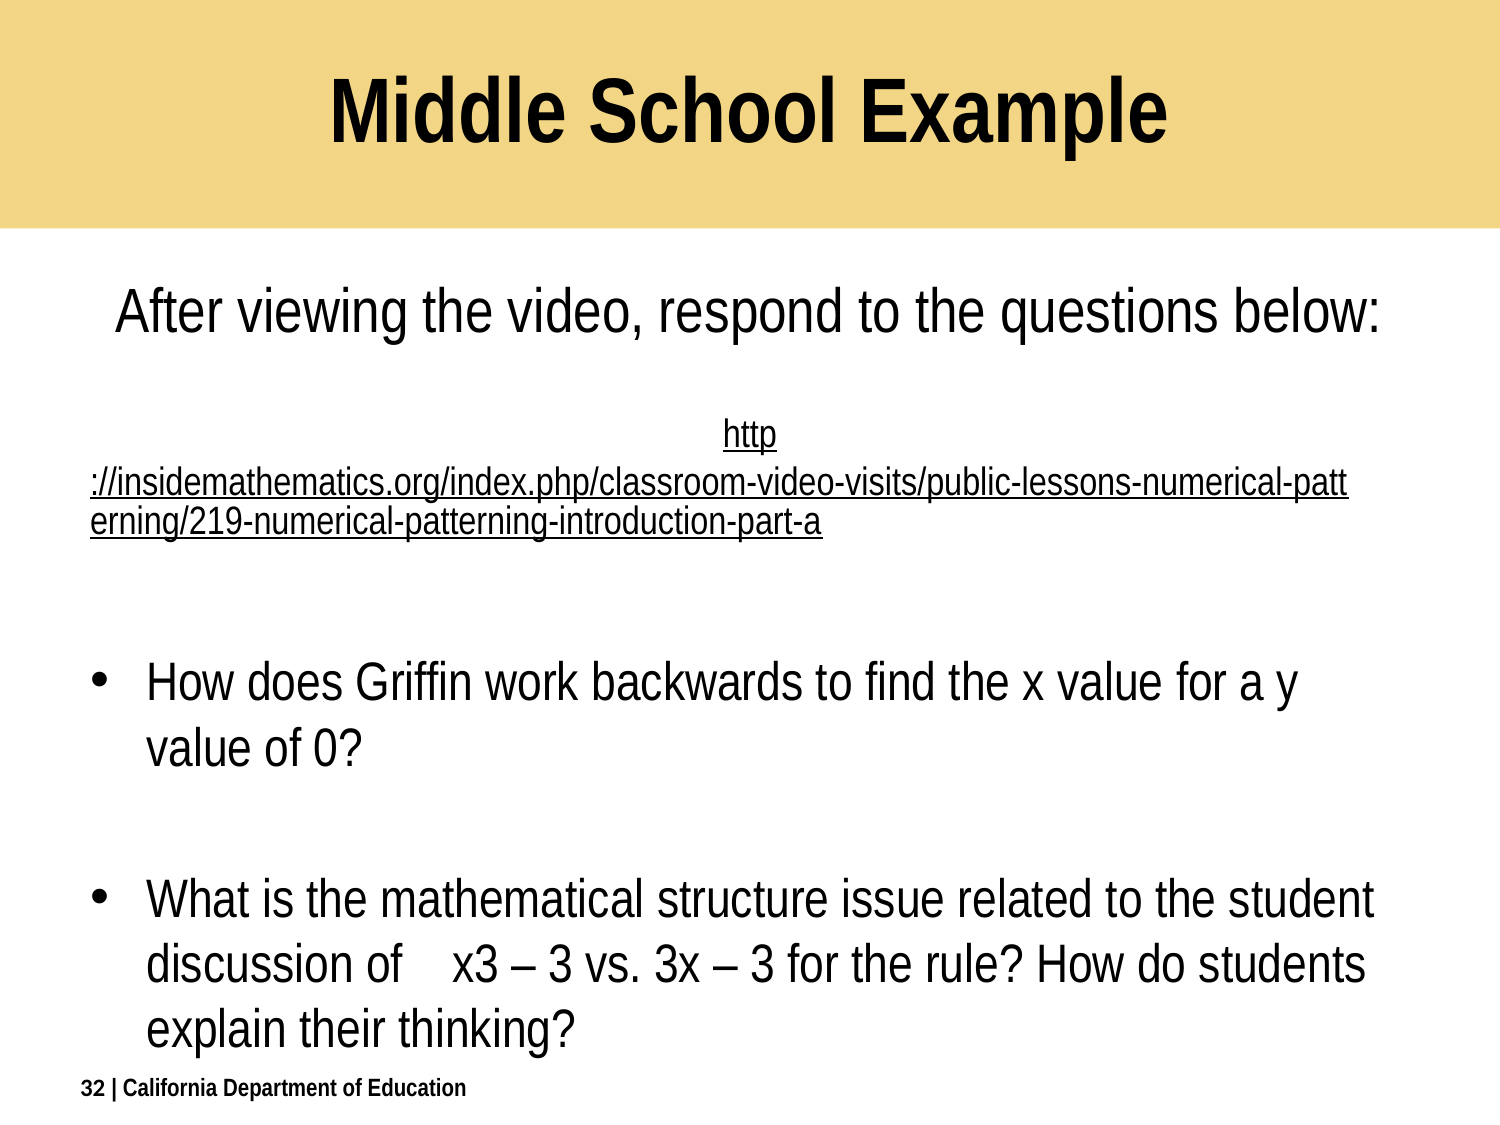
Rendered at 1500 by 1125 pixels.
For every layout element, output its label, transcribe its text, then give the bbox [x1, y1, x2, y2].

slide_number 32 [55, 1064, 121, 1124]
footer | California Department of Education [121, 1064, 699, 1124]
list After viewing the video, respond to the questions below: http://insidemathematics.org/index.php/classroom-video-visits/public-lessons-numerical-patterning/219-numerical-patterning-introduction-part-a How does Griffin work backwards to find the x value for a y value of 0? What is the mathematical structure issue related to the student discussion of x3 – 3 vs. 3x – 3 for the rule? How do students explain their thinking? [75, 262, 1425, 1054]
title Middle School Example [75, 11, 1425, 200]
